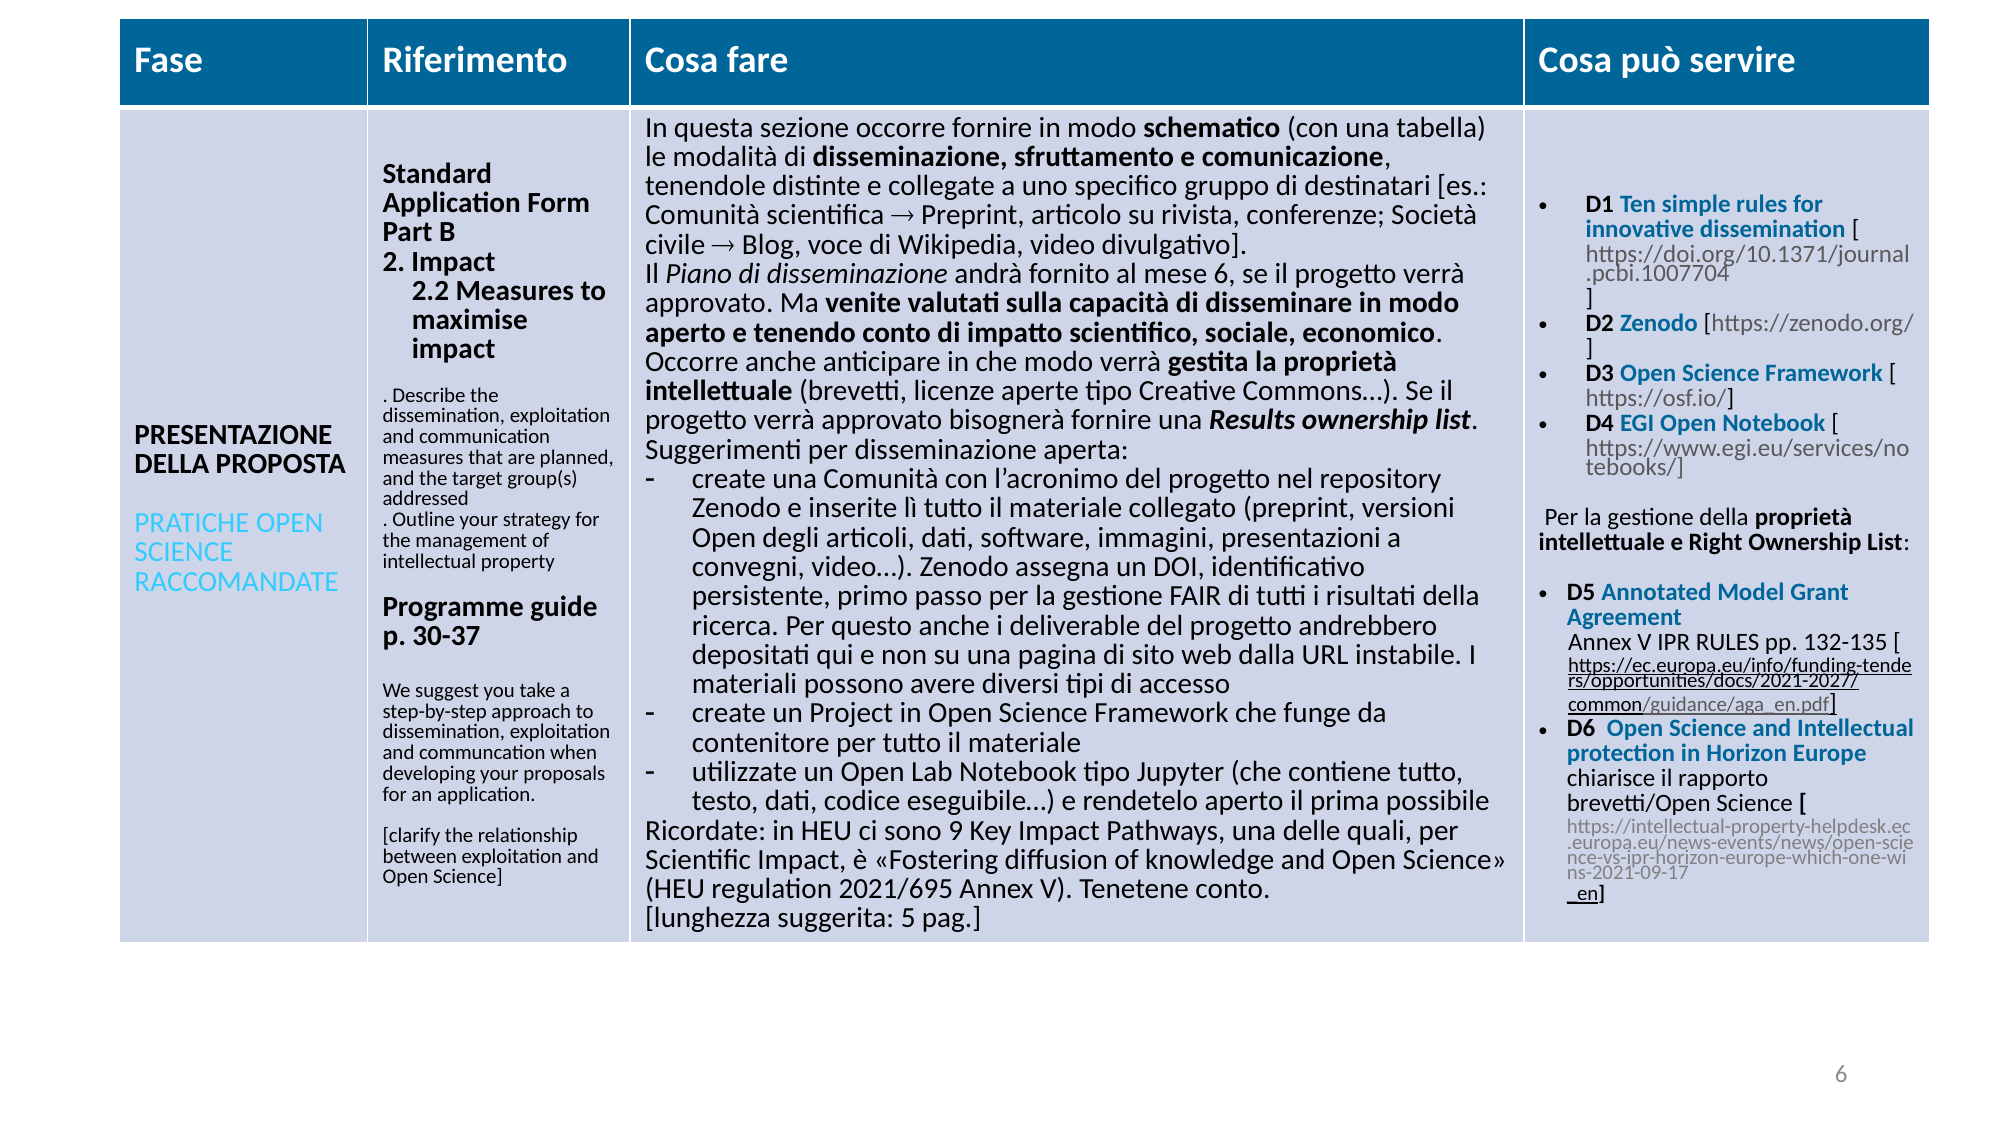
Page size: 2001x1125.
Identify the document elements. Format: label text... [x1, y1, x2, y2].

slide_number 6 [1412, 1042, 1863, 1103]
table_header Riferimento [368, 19, 629, 105]
table_cell Standard Application Form Part B 2. Impact 2.2 Measures to maximise impact . Describe the dissemination, exploitation and communication measures that are planned, and the target group(s) addressed . Outline your strategy for the management of intellectual property Programme guide p. 30-37 We suggest you take a step-by-step approach to dissemination, exploitation and communcation when developing your proposals for an application. [clarify the relationship between exploitation and Open Science] [368, 110, 629, 942]
table_header Cosa fare [631, 19, 1523, 105]
table_cell D1 Ten simple rules for innovative dissemination [https://doi.org/10.1371/journal.pcbi.1007704] D2 Zenodo [https://zenodo.org/] D3 Open Science Framework [https://osf.io/] D4 EGI Open Notebook [https://www.egi.eu/services/notebooks/] Per la gestione della proprietà intellettuale e Right Ownership List: D5 Annotated Model Grant Agreement Annex V IPR RULES pp. 132-135 [https://ec.europa.eu/info/funding-tenders/opportunities/docs/2021-2027/common/guidance/aga_en.pdf] D6 Open Science and Intellectual protection in Horizon Europe chiarisce il rapporto brevetti/Open Science [https://intellectual-property-helpdesk.ec.europa.eu/news-events/news/open-science-vs-ipr-horizon-europe-which-one-wins-2021-09-17_en] [1525, 110, 1929, 942]
table_cell PRESENTAZIONE DELLA PROPOSTA PRATICHE OPEN SCIENCE RACCOMANDATE [120, 110, 367, 942]
table_cell In questa sezione occorre fornire in modo schematico (con una tabella) le modalità di disseminazione, sfruttamento e comunicazione, tenendole distinte e collegate a uno specifico gruppo di destinatari [es.: Comunità scientifica  Preprint, articolo su rivista, conferenze; Società civile  Blog, voce di Wikipedia, video divulgativo]. Il Piano di disseminazione andrà fornito al mese 6, se il progetto verrà approvato. Ma venite valutati sulla capacità di disseminare in modo aperto e tenendo conto di impatto scientifico, sociale, economico. Occorre anche anticipare in che modo verrà gestita la proprietà intellettuale (brevetti, licenze aperte tipo Creative Commons…). Se il progetto verrà approvato bisognerà fornire una Results ownership list. Suggerimenti per disseminazione aperta: create una Comunità con l’acronimo del progetto nel repository Zenodo e inserite lì tutto il materiale collegato (preprint, versioni Open degli articoli, dati, software, immagini, presentazioni a convegni, video…). Zenodo assegna un DOI, identificativo persistente, primo passo per la gestione FAIR di tutti i risultati della ricerca. Per questo anche i deliverable del progetto andrebbero depositati qui e non su una pagina di sito web dalla URL instabile. I materiali possono avere diversi tipi di accesso create un Project in Open Science Framework che funge da contenitore per tutto il materiale utilizzate un Open Lab Notebook tipo Jupyter (che contiene tutto, testo, dati, codice eseguibile…) e rendetelo aperto il prima possibile Ricordate: in HEU ci sono 9 Key Impact Pathways, una delle quali, per Scientific Impact, è «Fostering diffusion of knowledge and Open Science» (HEU regulation 2021/695 Annex V). Tenetene conto. [lunghezza suggerita: 5 pag.] [631, 110, 1523, 942]
table_header Fase [120, 19, 367, 105]
table_header Cosa può servire [1525, 19, 1929, 105]
